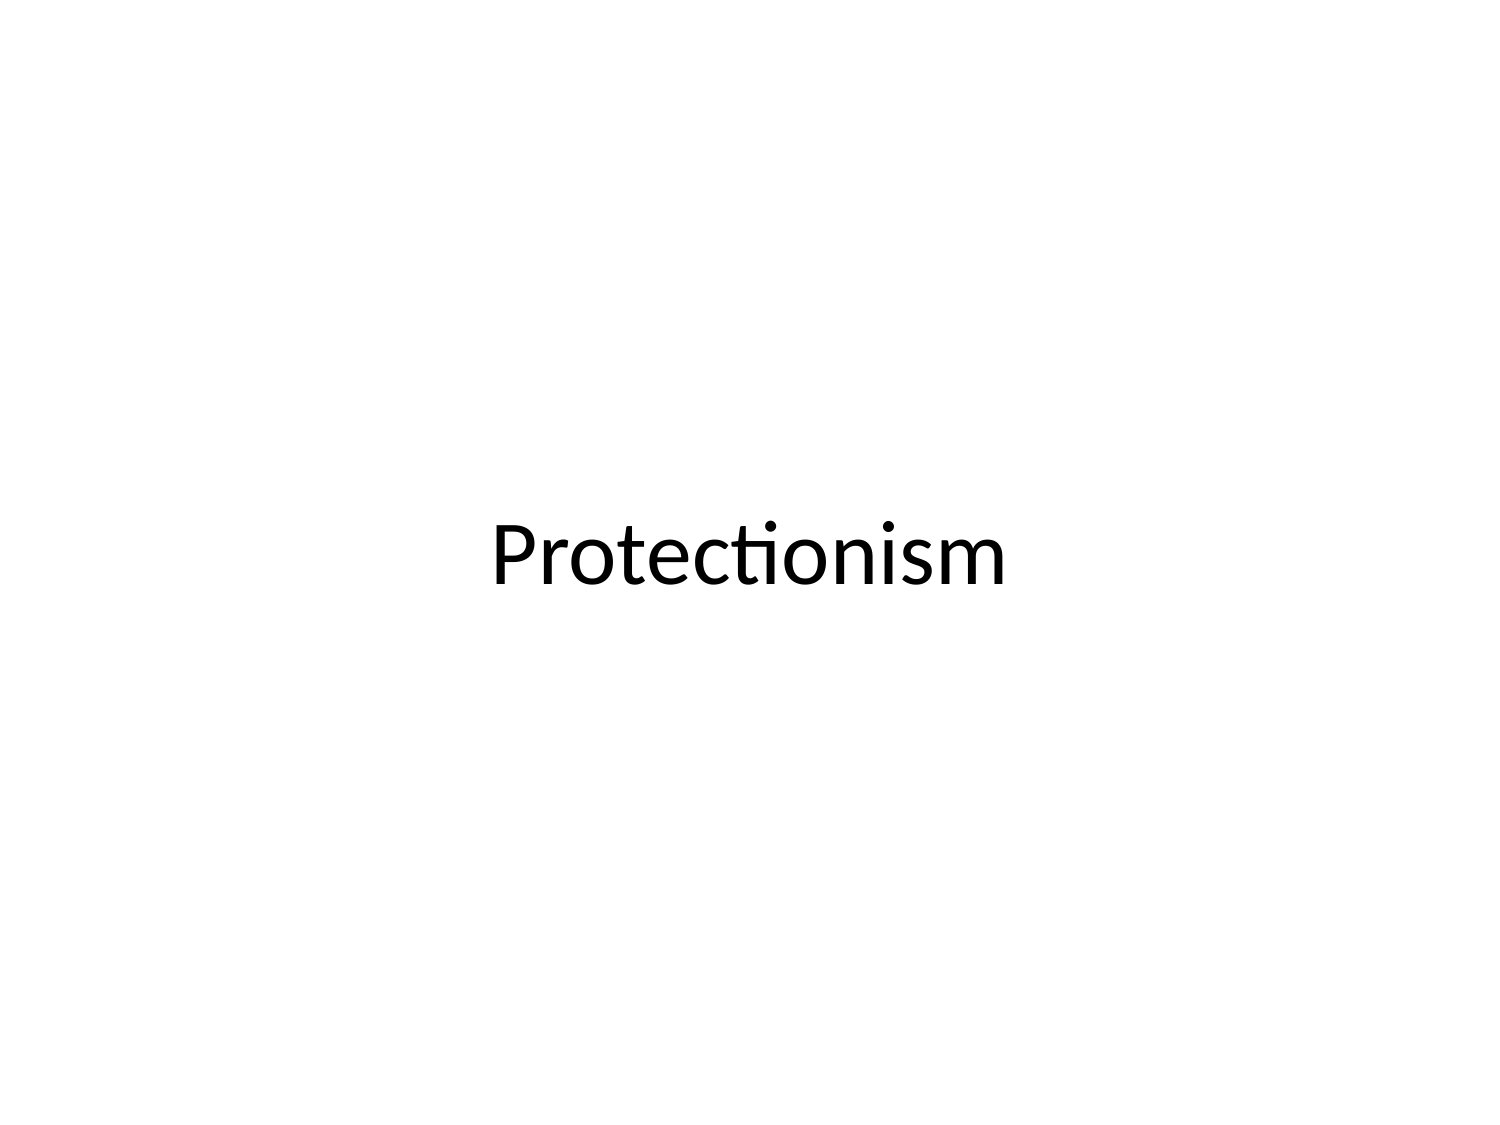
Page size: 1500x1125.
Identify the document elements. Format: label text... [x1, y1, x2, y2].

title Protectionism [74, 44, 1426, 1051]
